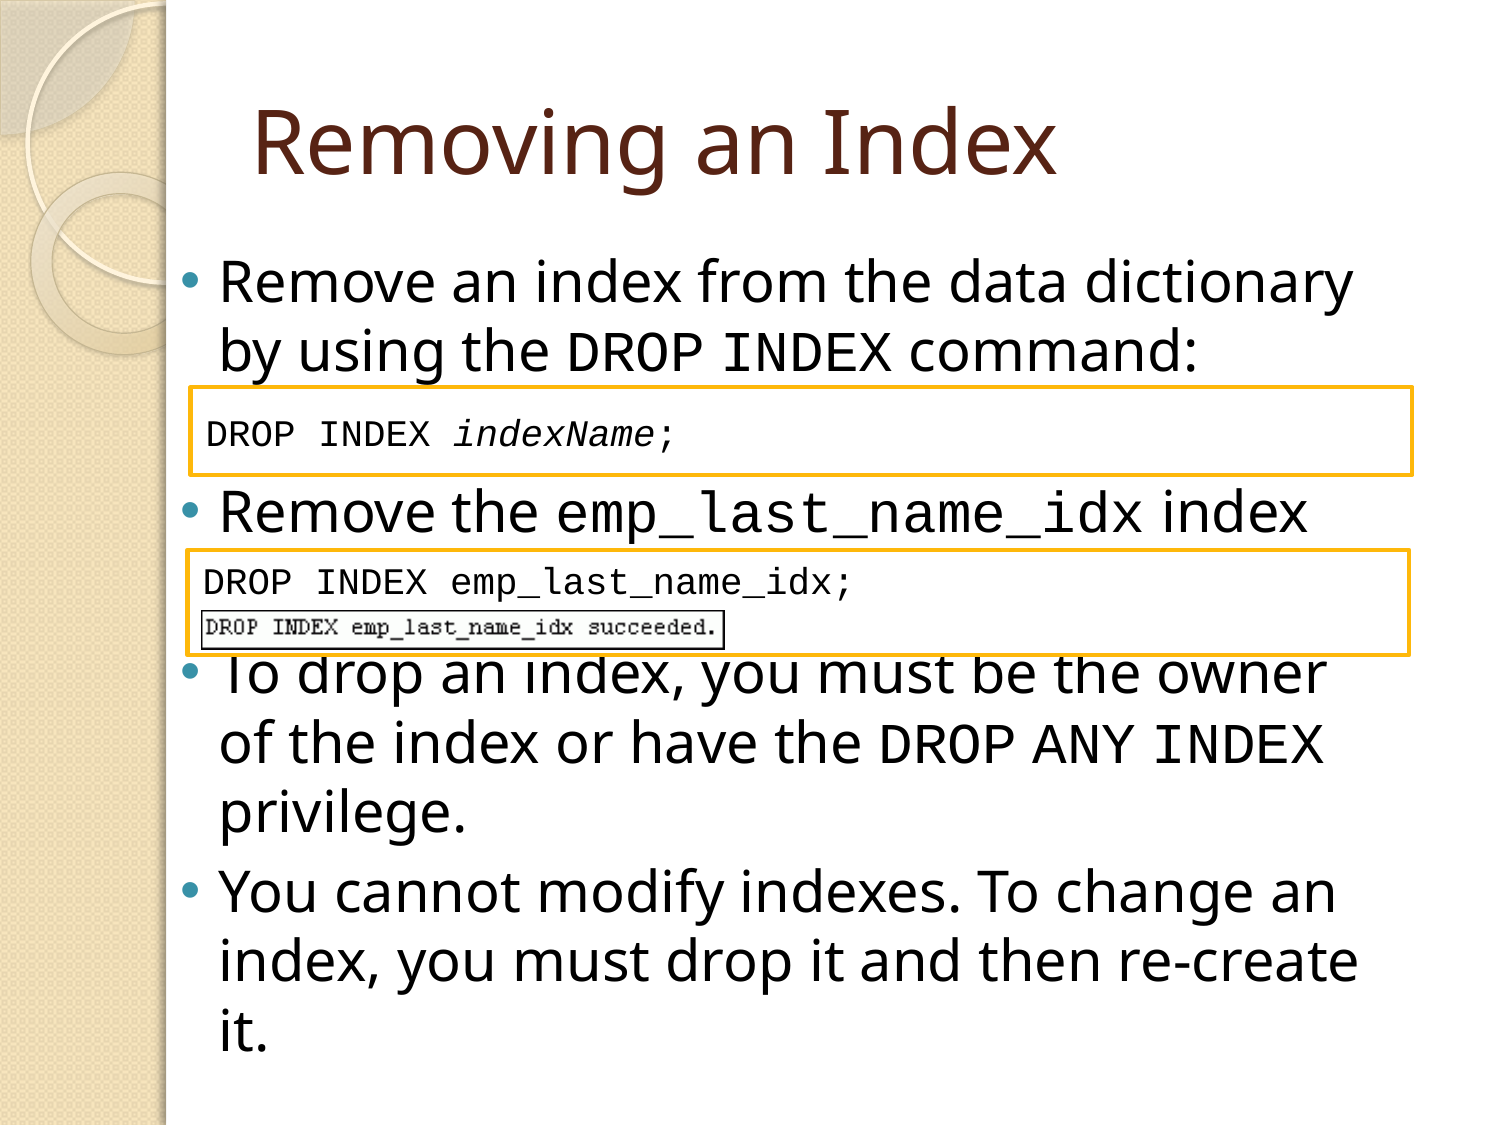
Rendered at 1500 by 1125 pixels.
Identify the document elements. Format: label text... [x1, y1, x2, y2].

text_box DROP INDEX indexName; [188, 385, 1414, 477]
text_box DROP INDEX emp_last_name_idx; [185, 548, 1411, 657]
list Remove an index from the data dictionary by using the DROP INDEX command: Remove the emp_last_name_idx index To drop an index, you must be the owner of the index or have the DROP ANY INDEX privilege. You cannot modify indexes. To change an index, you must drop it and then re-create it. [99, 237, 1399, 1075]
picture [201, 610, 726, 651]
title Removing an Index [235, 45, 1466, 233]
